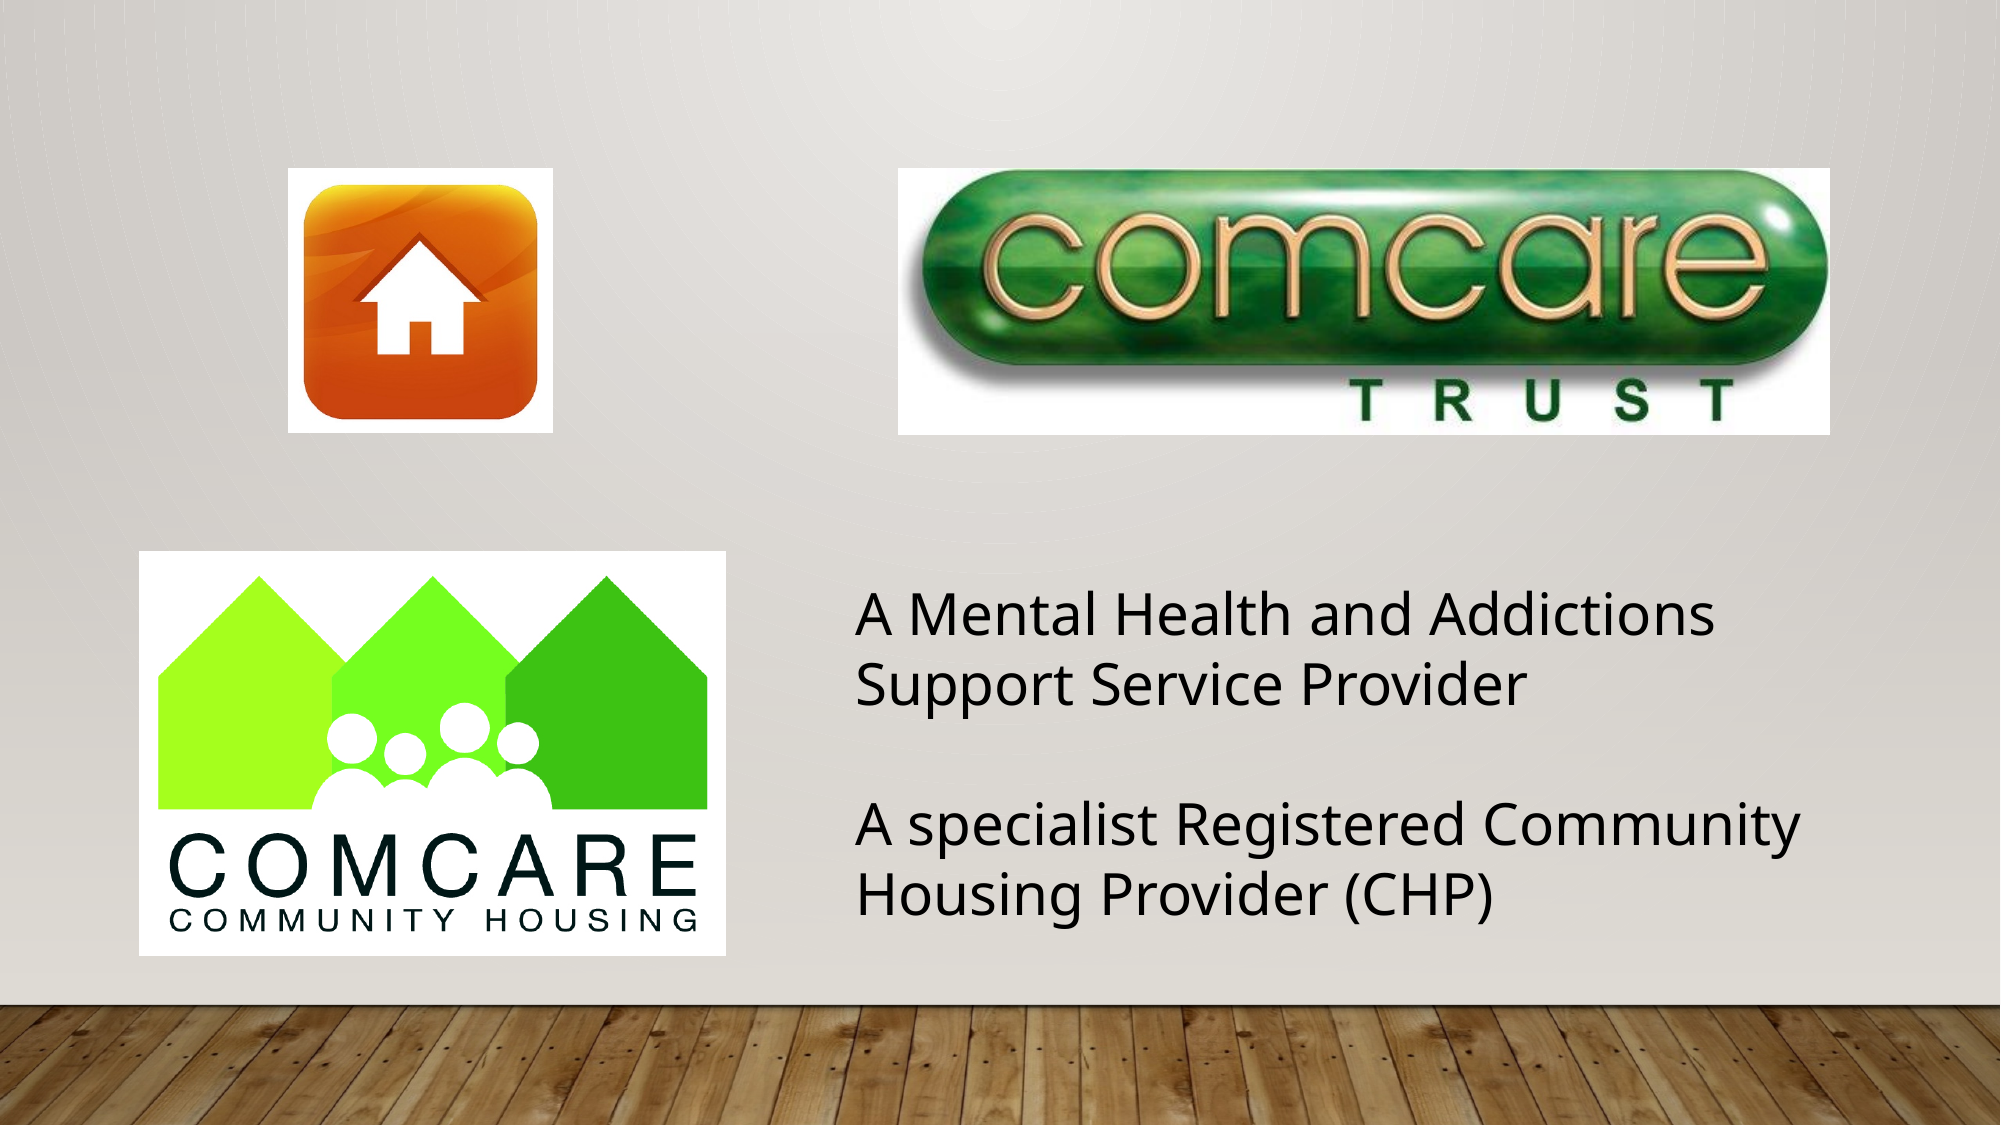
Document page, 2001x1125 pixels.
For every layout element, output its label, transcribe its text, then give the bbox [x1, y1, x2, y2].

text_box A Mental Health and Addictions Support Service Provider A specialist Registered Community Housing Provider (CHP) [840, 569, 1919, 935]
picture [0, 1005, 2000, 1125]
picture [138, 551, 726, 957]
picture [288, 168, 553, 434]
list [898, 168, 1831, 436]
